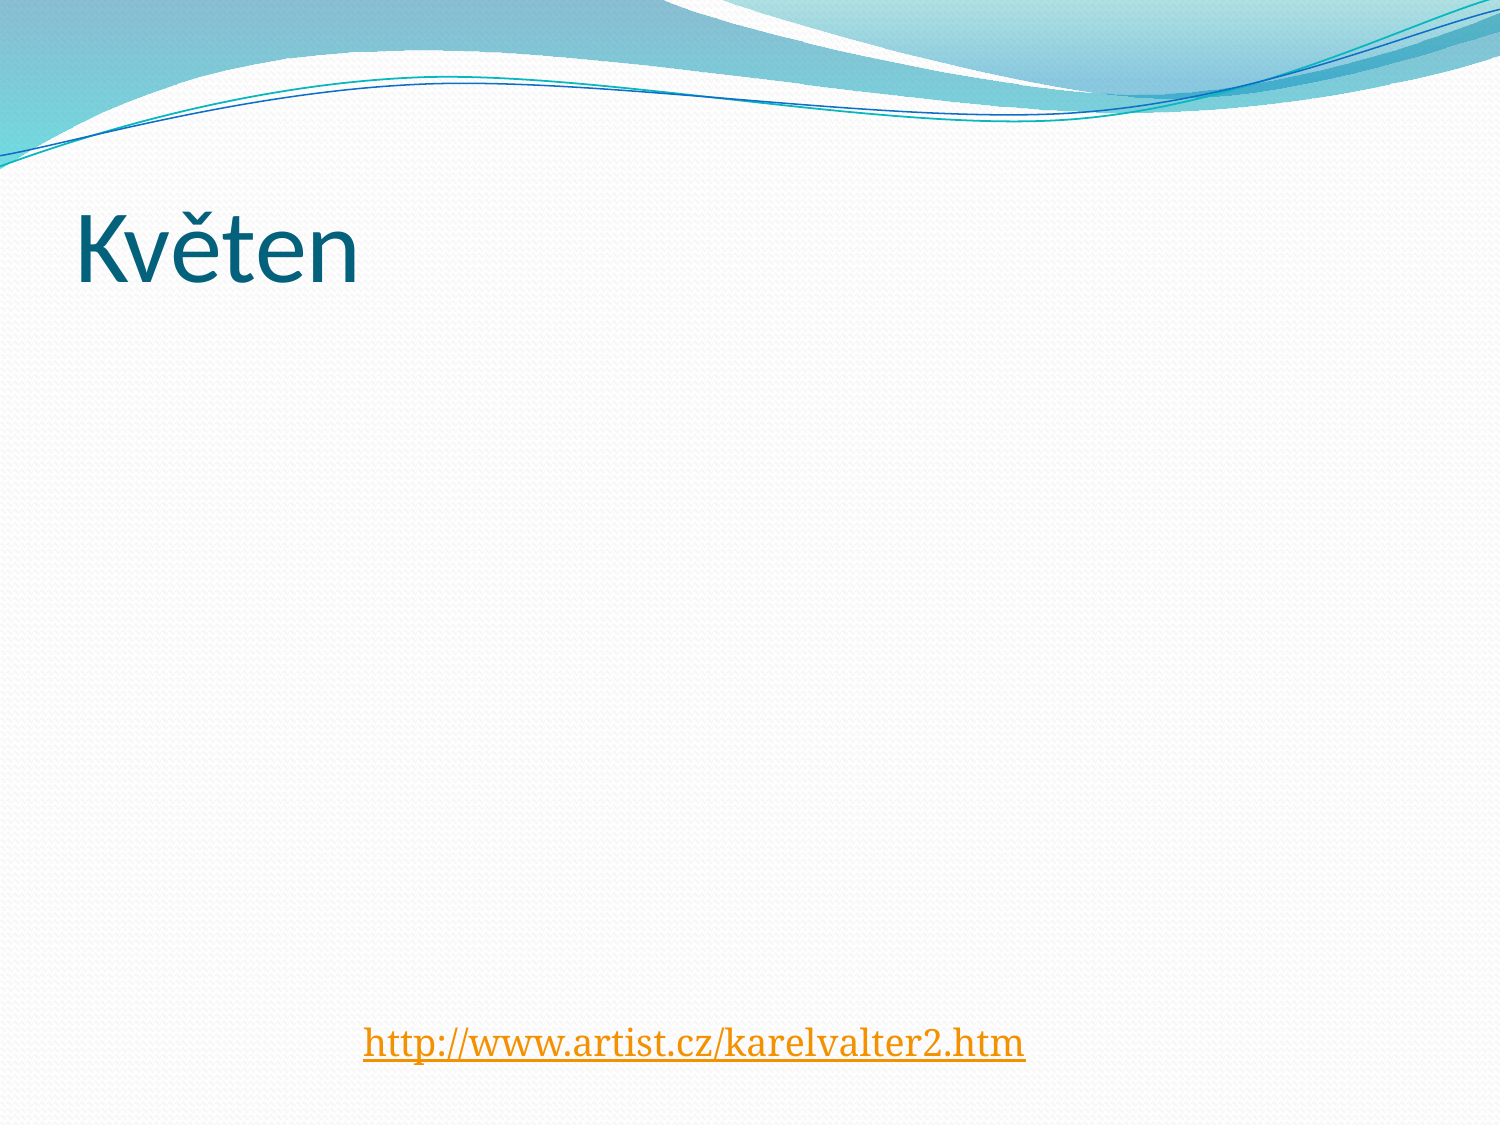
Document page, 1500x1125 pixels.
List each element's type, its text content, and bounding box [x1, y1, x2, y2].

text_box http://www.artist.cz/karelvalter2.htm [348, 1011, 1041, 1123]
title Květen [75, 115, 1425, 303]
